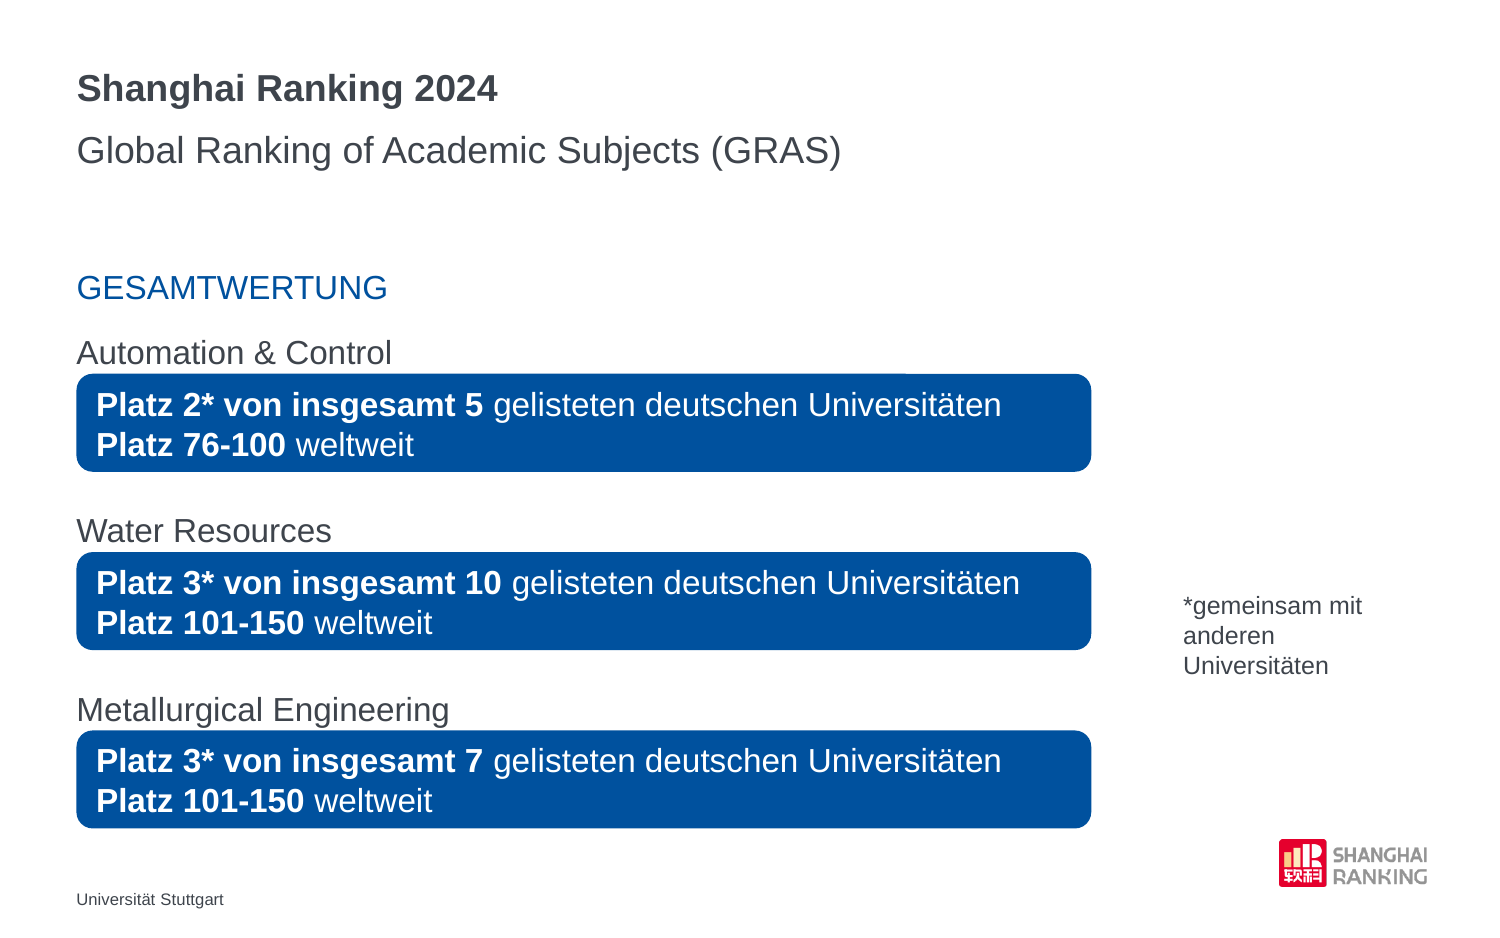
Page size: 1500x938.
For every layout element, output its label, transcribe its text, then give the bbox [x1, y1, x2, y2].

text_box Metallurgical Engineering [76, 679, 727, 719]
list Global Ranking of Academic Subjects (GRAS) [76, 117, 1424, 163]
text_box Automation & Control [76, 322, 727, 362]
text_box Platz 3* von insgesamt 7 gelisteten deutschen Universitäten Platz 101-150 weltweit [75, 729, 1093, 830]
text_box Platz 2* von insgesamt 5 gelisteten deutschen Universitäten Platz 76-100 weltweit [75, 372, 1093, 473]
picture [1279, 839, 1427, 887]
title Shanghai Ranking 2024 [76, 64, 1424, 110]
text_box Water Resources [76, 501, 727, 541]
text_box Gesamtwertung [76, 262, 727, 302]
footer Universität Stuttgart [76, 888, 1072, 910]
text_box Platz 3* von insgesamt 10 gelisteten deutschen Universitäten Platz 101-150 weltweit [75, 551, 1093, 652]
text_box *gemeinsam mit anderen Universitäten [1183, 589, 1427, 663]
